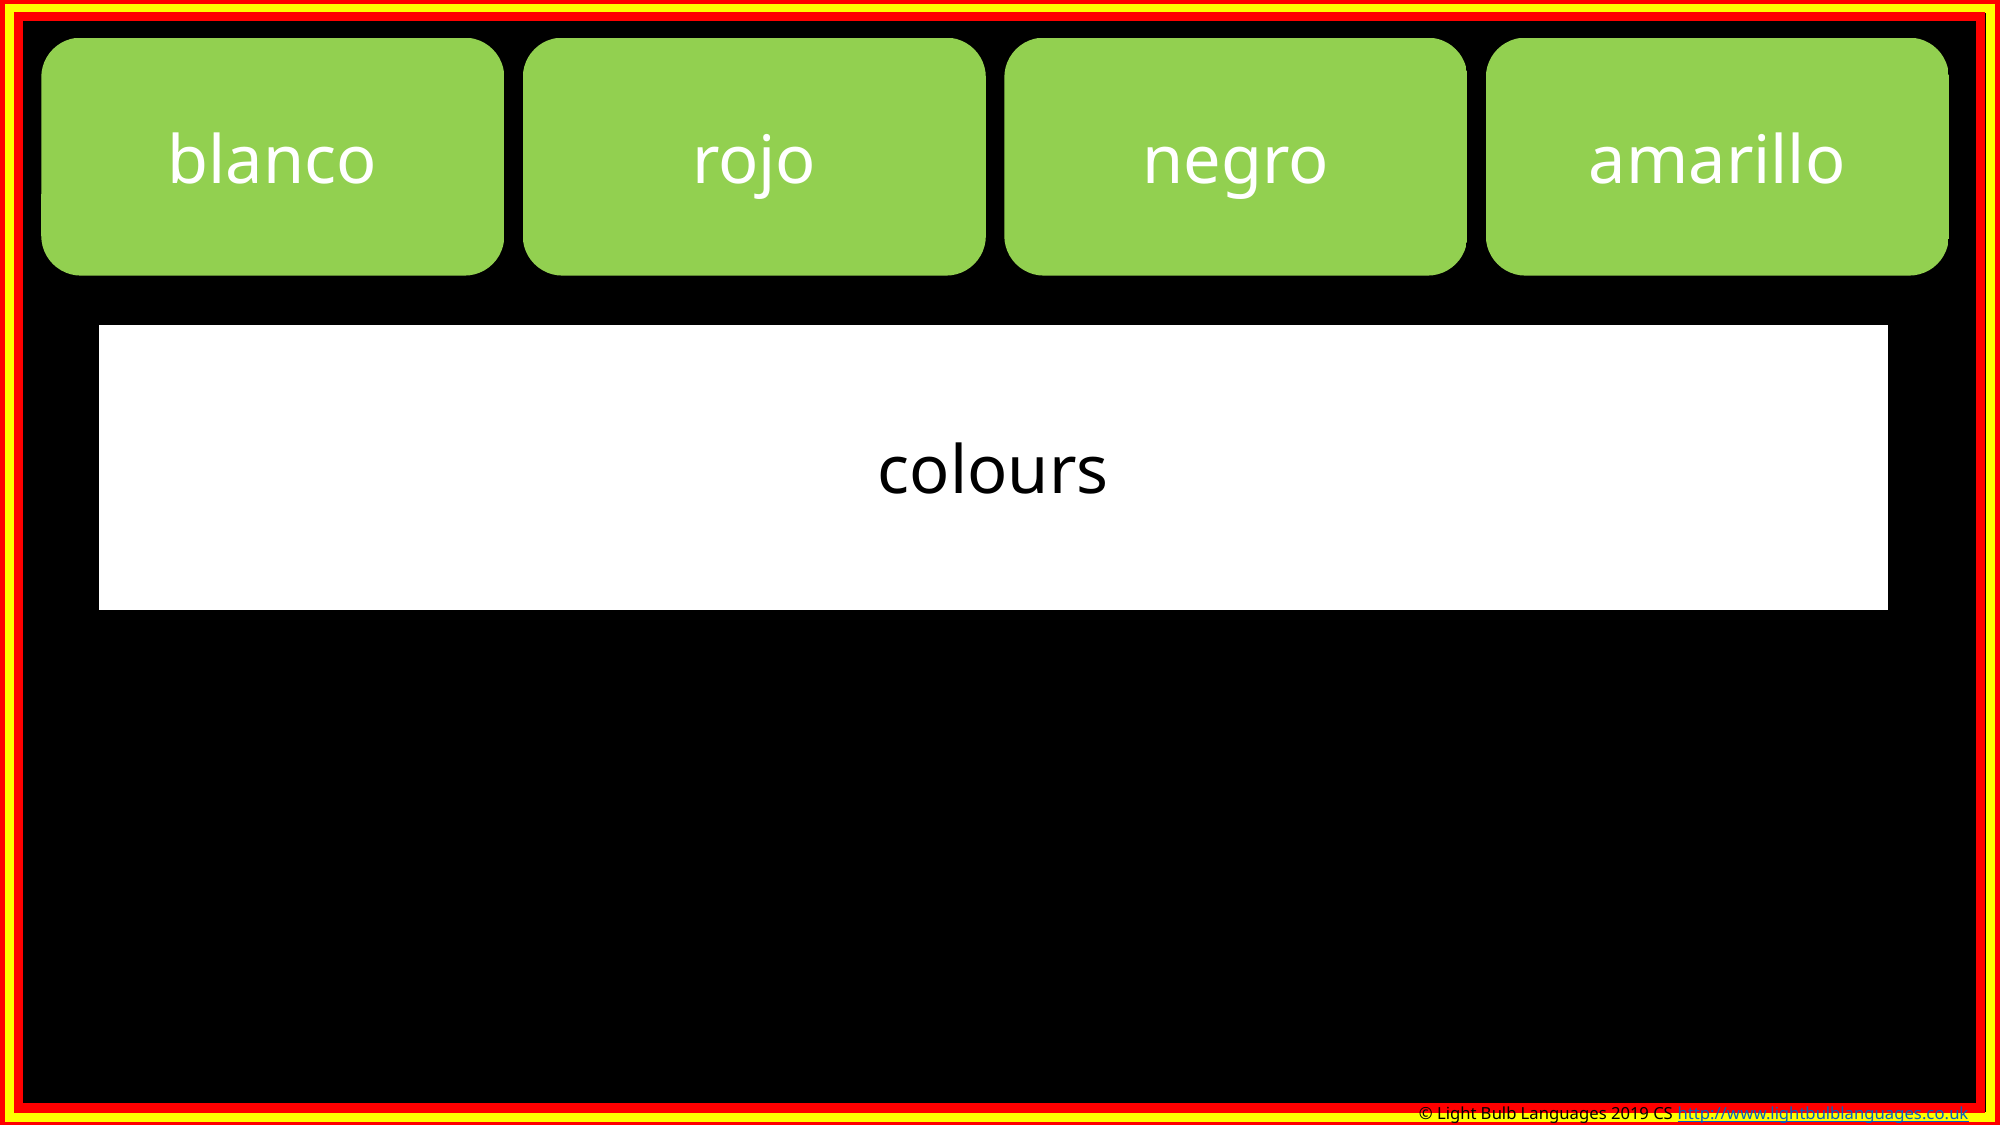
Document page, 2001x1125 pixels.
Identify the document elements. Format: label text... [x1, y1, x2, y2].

text_box blanco [40, 36, 506, 277]
text_box negro [1003, 36, 1469, 277]
text_box [0, 0, 2000, 1125]
text_box amarillo [1484, 36, 1950, 277]
text_box [17, 15, 1982, 1109]
text_box rojo [521, 36, 987, 277]
text_box © Light Bulb Languages 2019 CS http://www.lightbulblanguages.co.uk [1404, 1095, 2000, 1125]
text_box [9, 8, 1992, 1118]
text_box colours [99, 325, 1888, 610]
